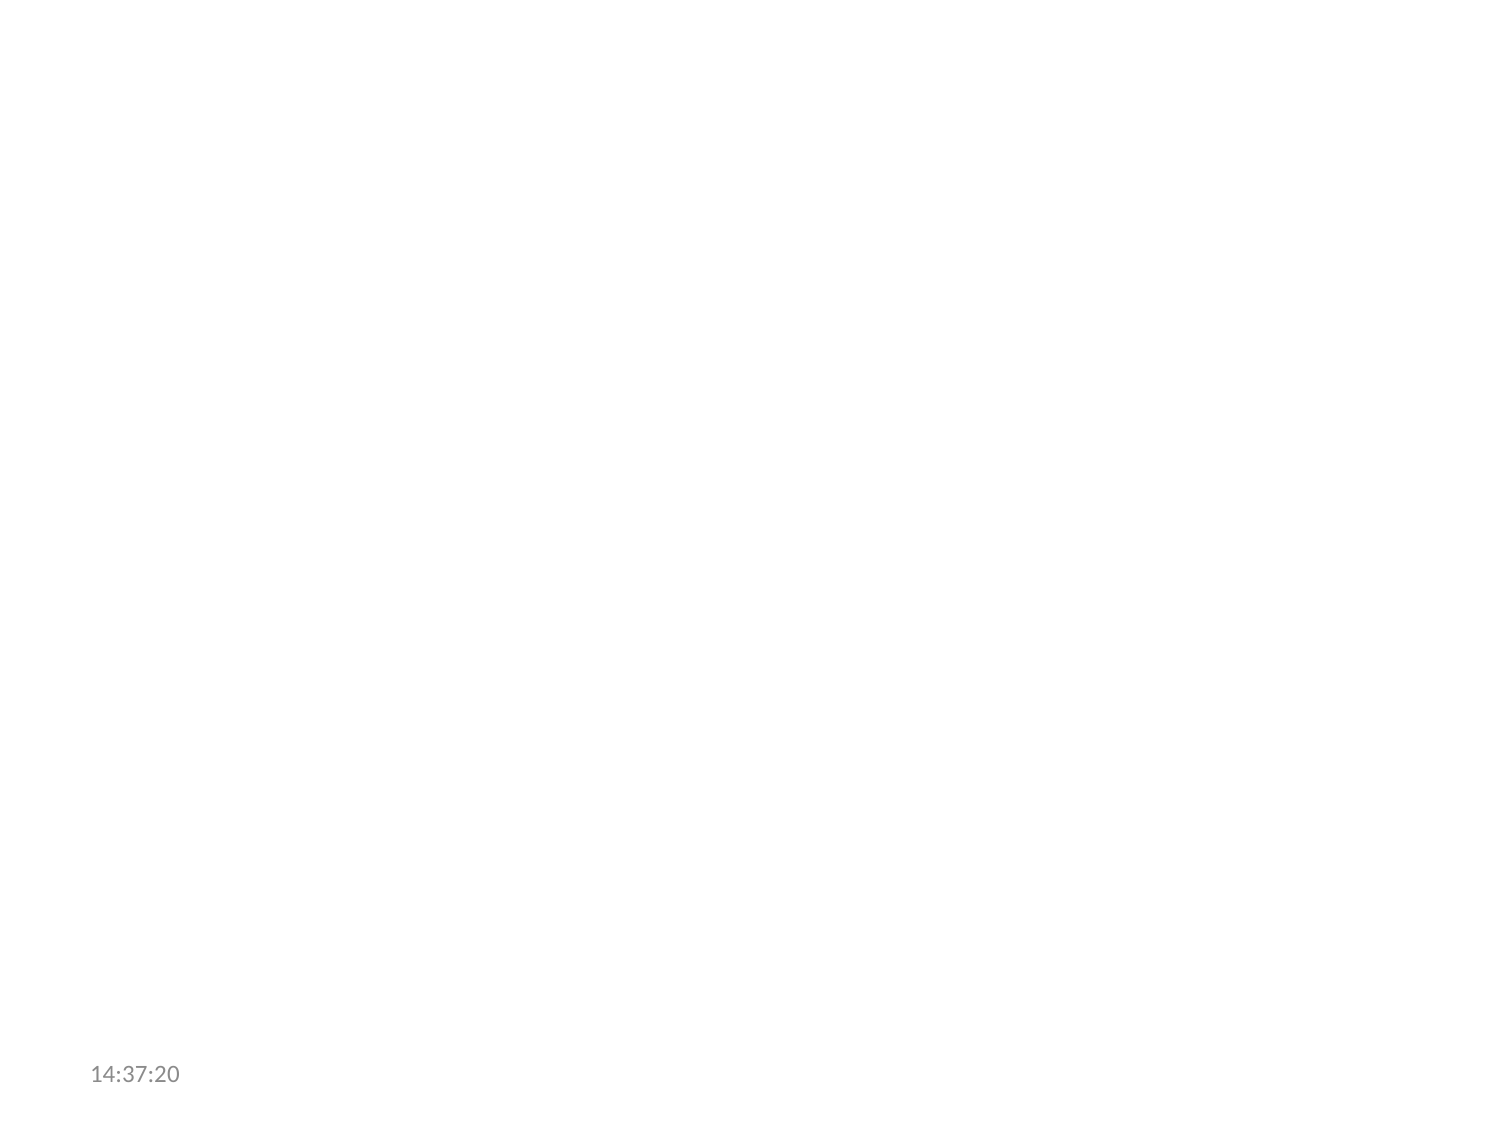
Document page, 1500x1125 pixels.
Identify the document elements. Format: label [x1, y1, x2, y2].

slide_number [75, 1042, 425, 1103]
